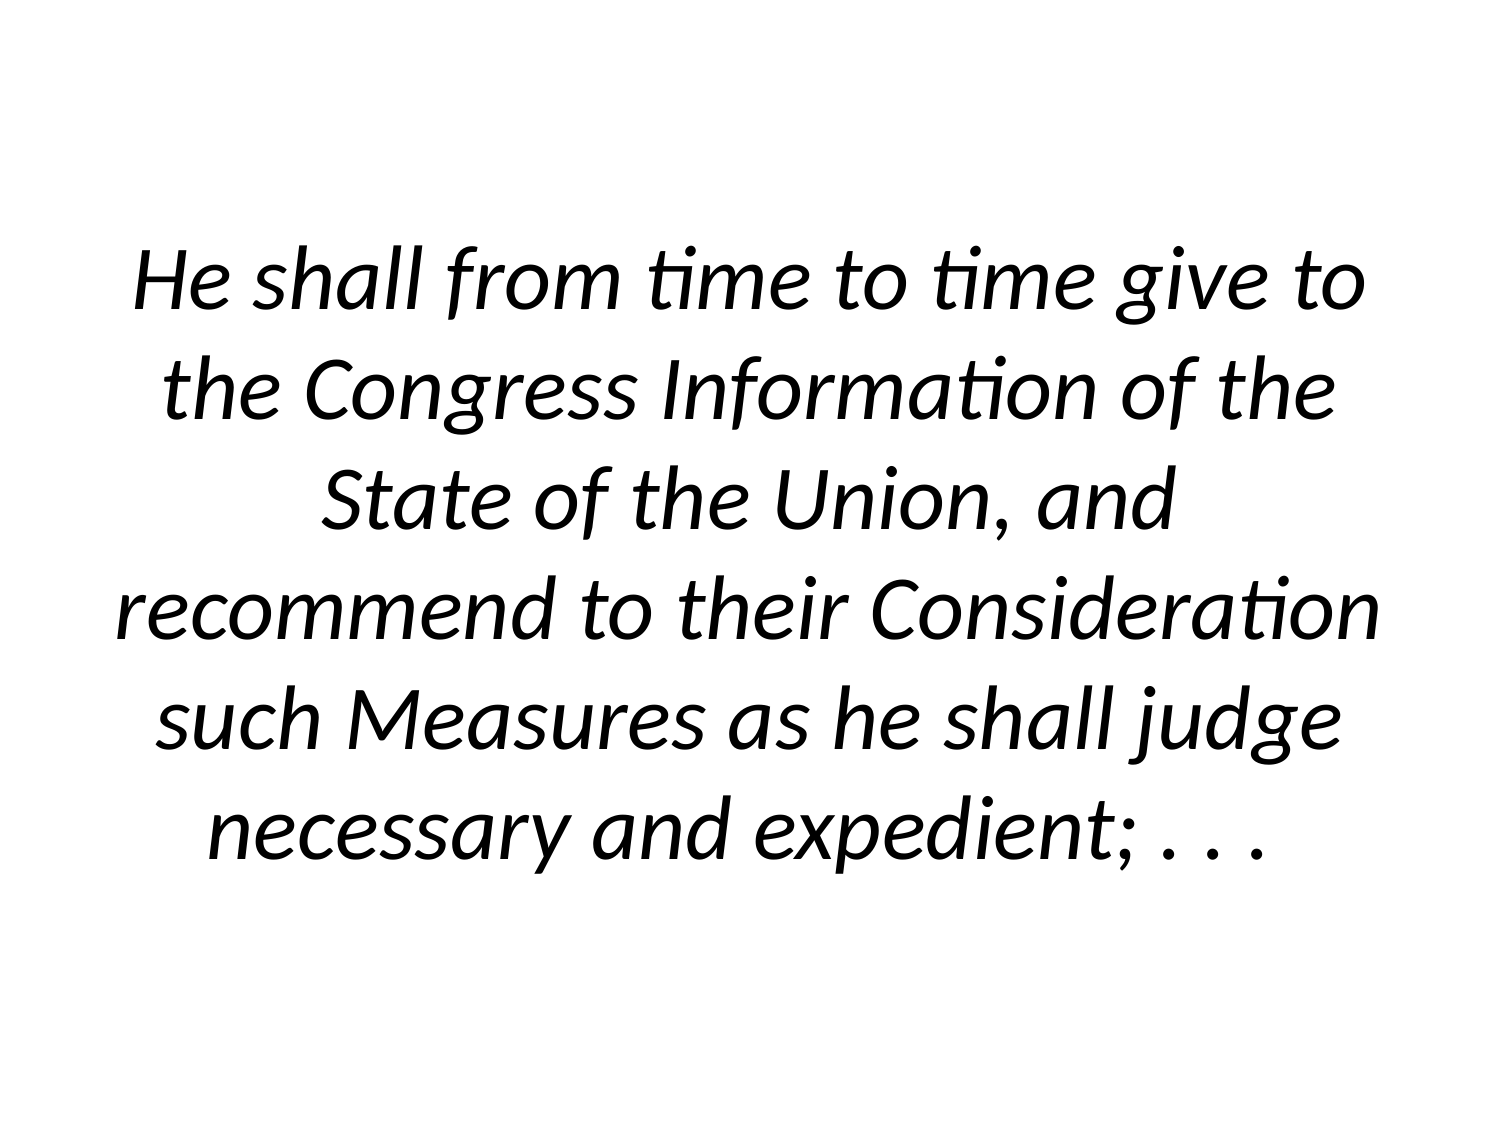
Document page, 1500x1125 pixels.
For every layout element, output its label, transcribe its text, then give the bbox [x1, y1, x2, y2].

title He shall from time to time give to the Congress Information of the State of the Union, and recommend to their Consideration such Measures as he shall judge necessary and expedient; . . . [74, 44, 1426, 1051]
